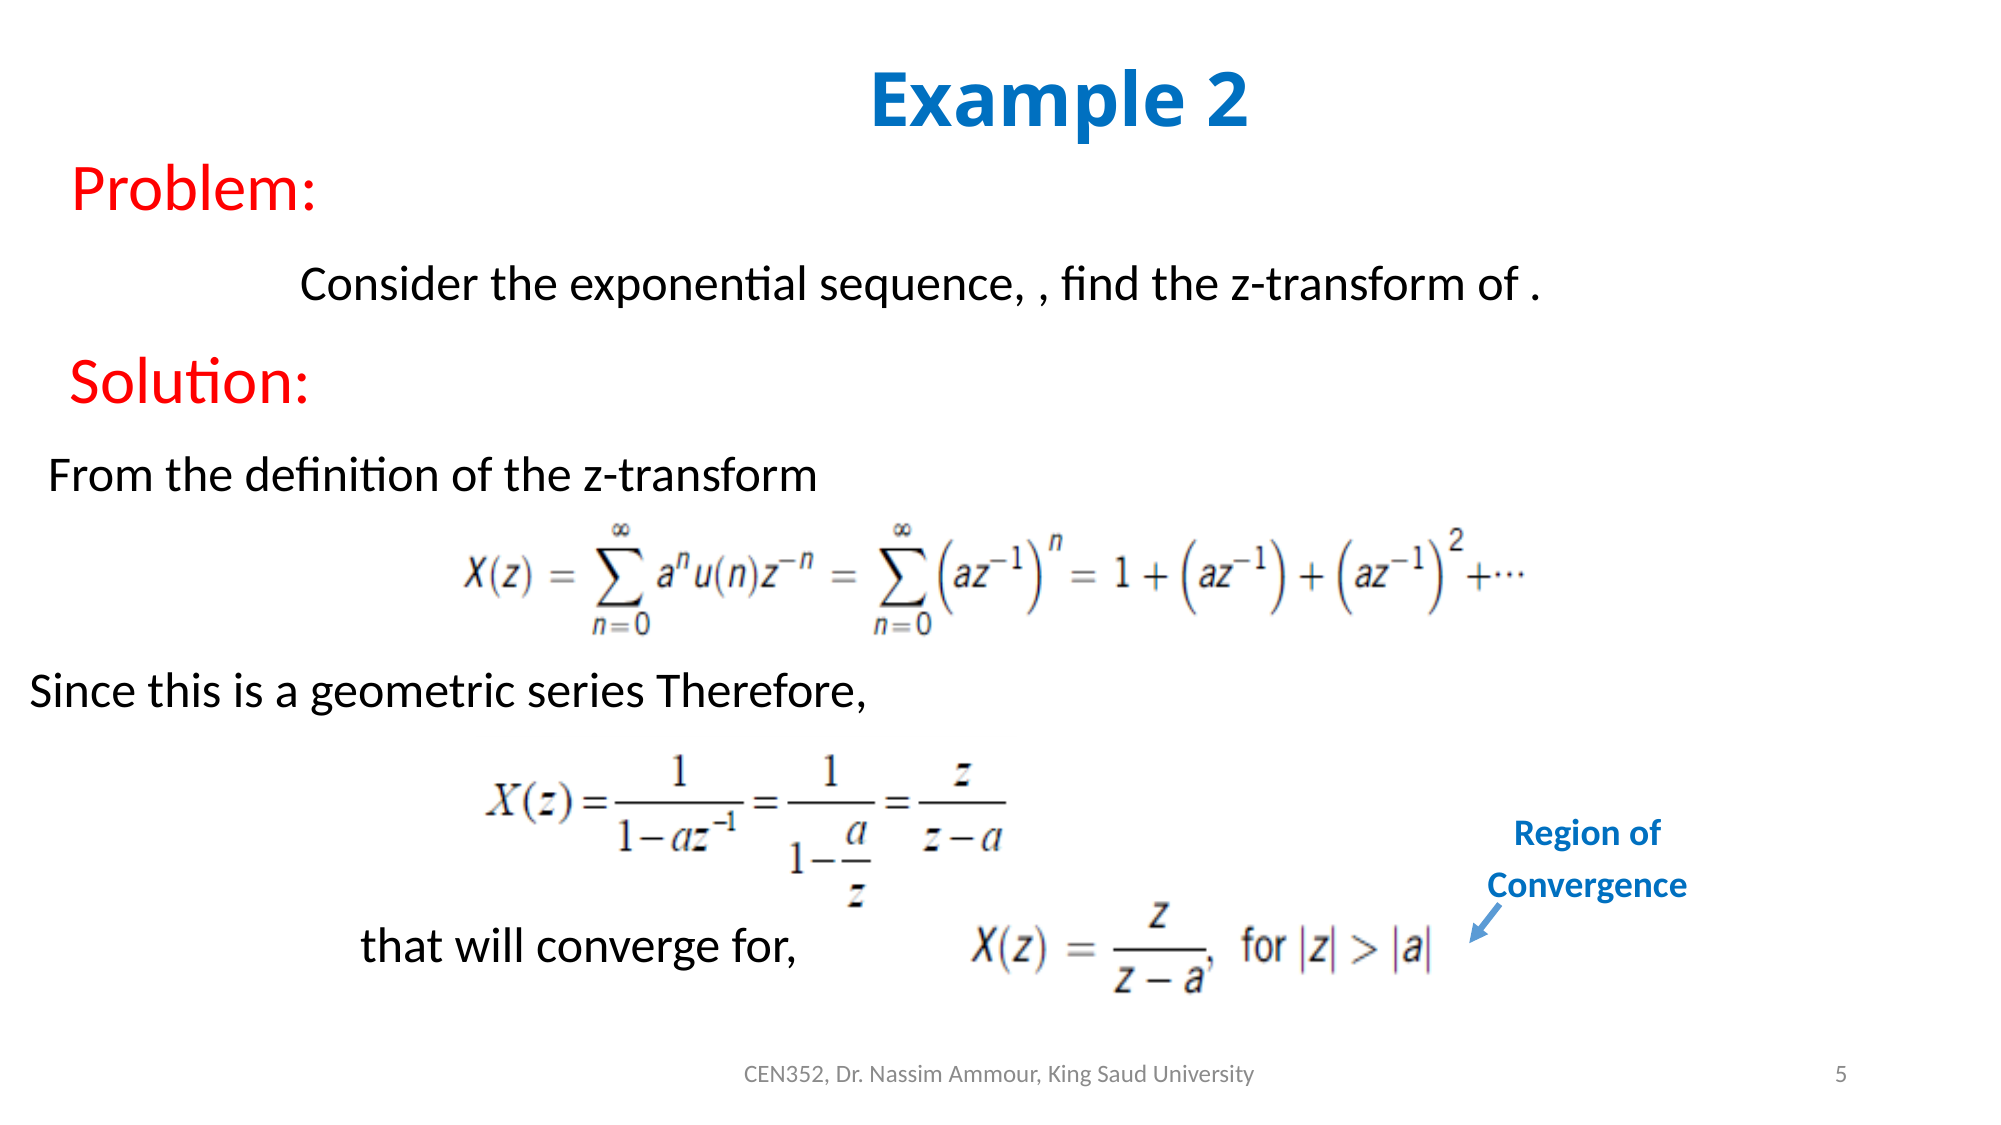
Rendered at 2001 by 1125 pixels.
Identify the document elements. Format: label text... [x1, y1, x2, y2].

text_box Since this is a geometric series Therefore, [14, 641, 883, 726]
text_box Problem: [56, 136, 342, 232]
text_box From the definition of the z-transform [33, 434, 845, 509]
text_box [1432, 793, 1743, 944]
text_box Example 2 [853, 44, 1284, 149]
text_box Solution: [54, 329, 342, 424]
text_box that will converge for, [345, 905, 825, 981]
footer CEN352, Dr. Nassim Ammour, King Saud University [662, 1042, 1338, 1103]
picture [476, 735, 1447, 1014]
slide_number 5 [1412, 1042, 1863, 1103]
picture [439, 515, 1542, 642]
